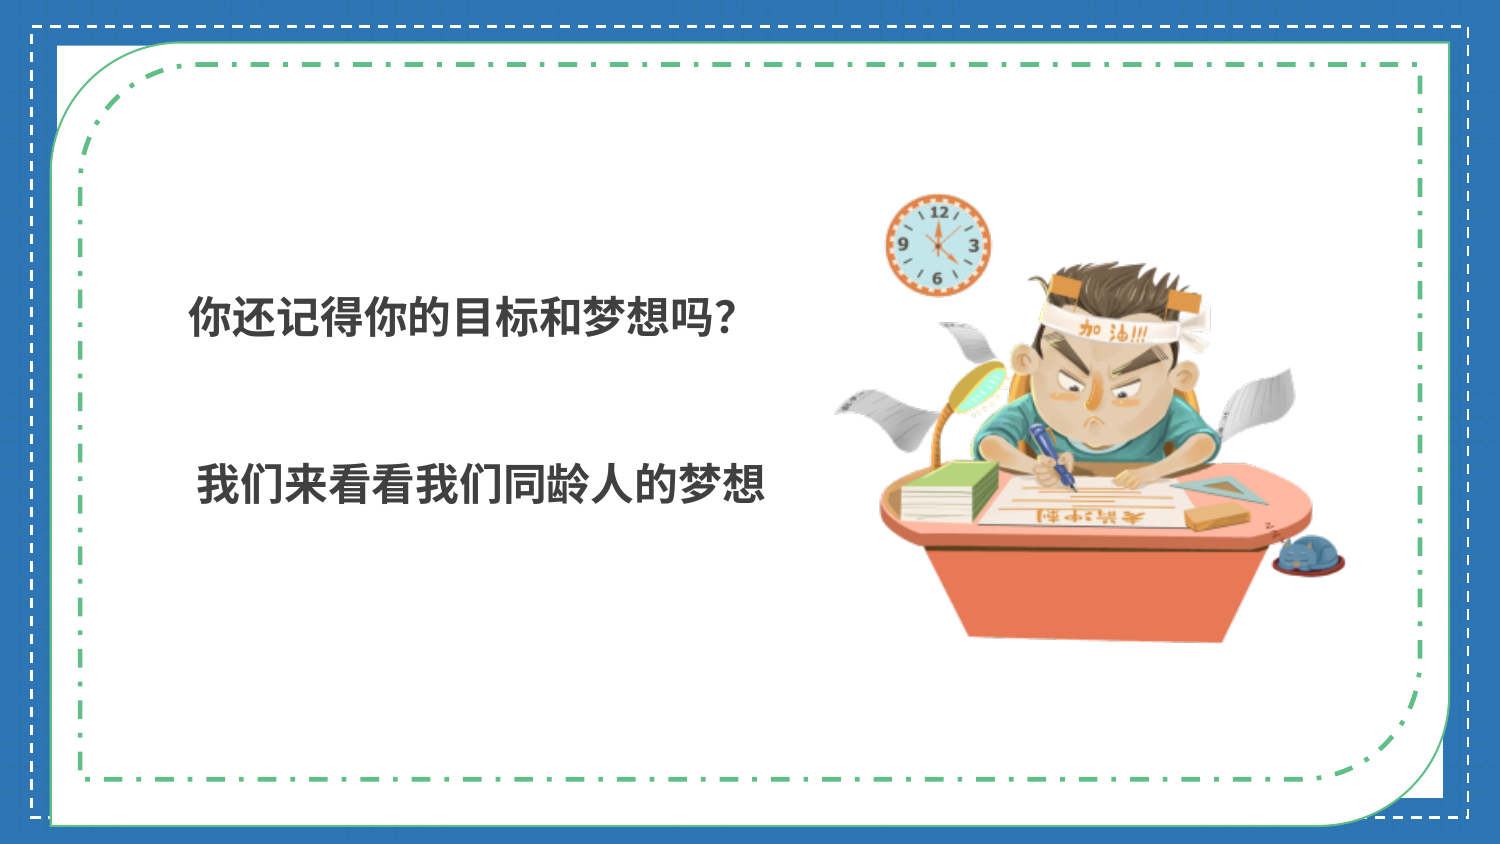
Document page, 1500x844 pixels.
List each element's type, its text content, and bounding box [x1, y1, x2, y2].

text_box [0, 0, 1499, 837]
text_box 我们来看看我们同龄人的梦想 [185, 450, 788, 515]
text_box 你还记得你的目标和梦想吗？ [177, 283, 788, 348]
picture [788, 151, 1392, 844]
text_box [ [49, 41, 1451, 827]
text_box [ [79, 63, 1421, 781]
